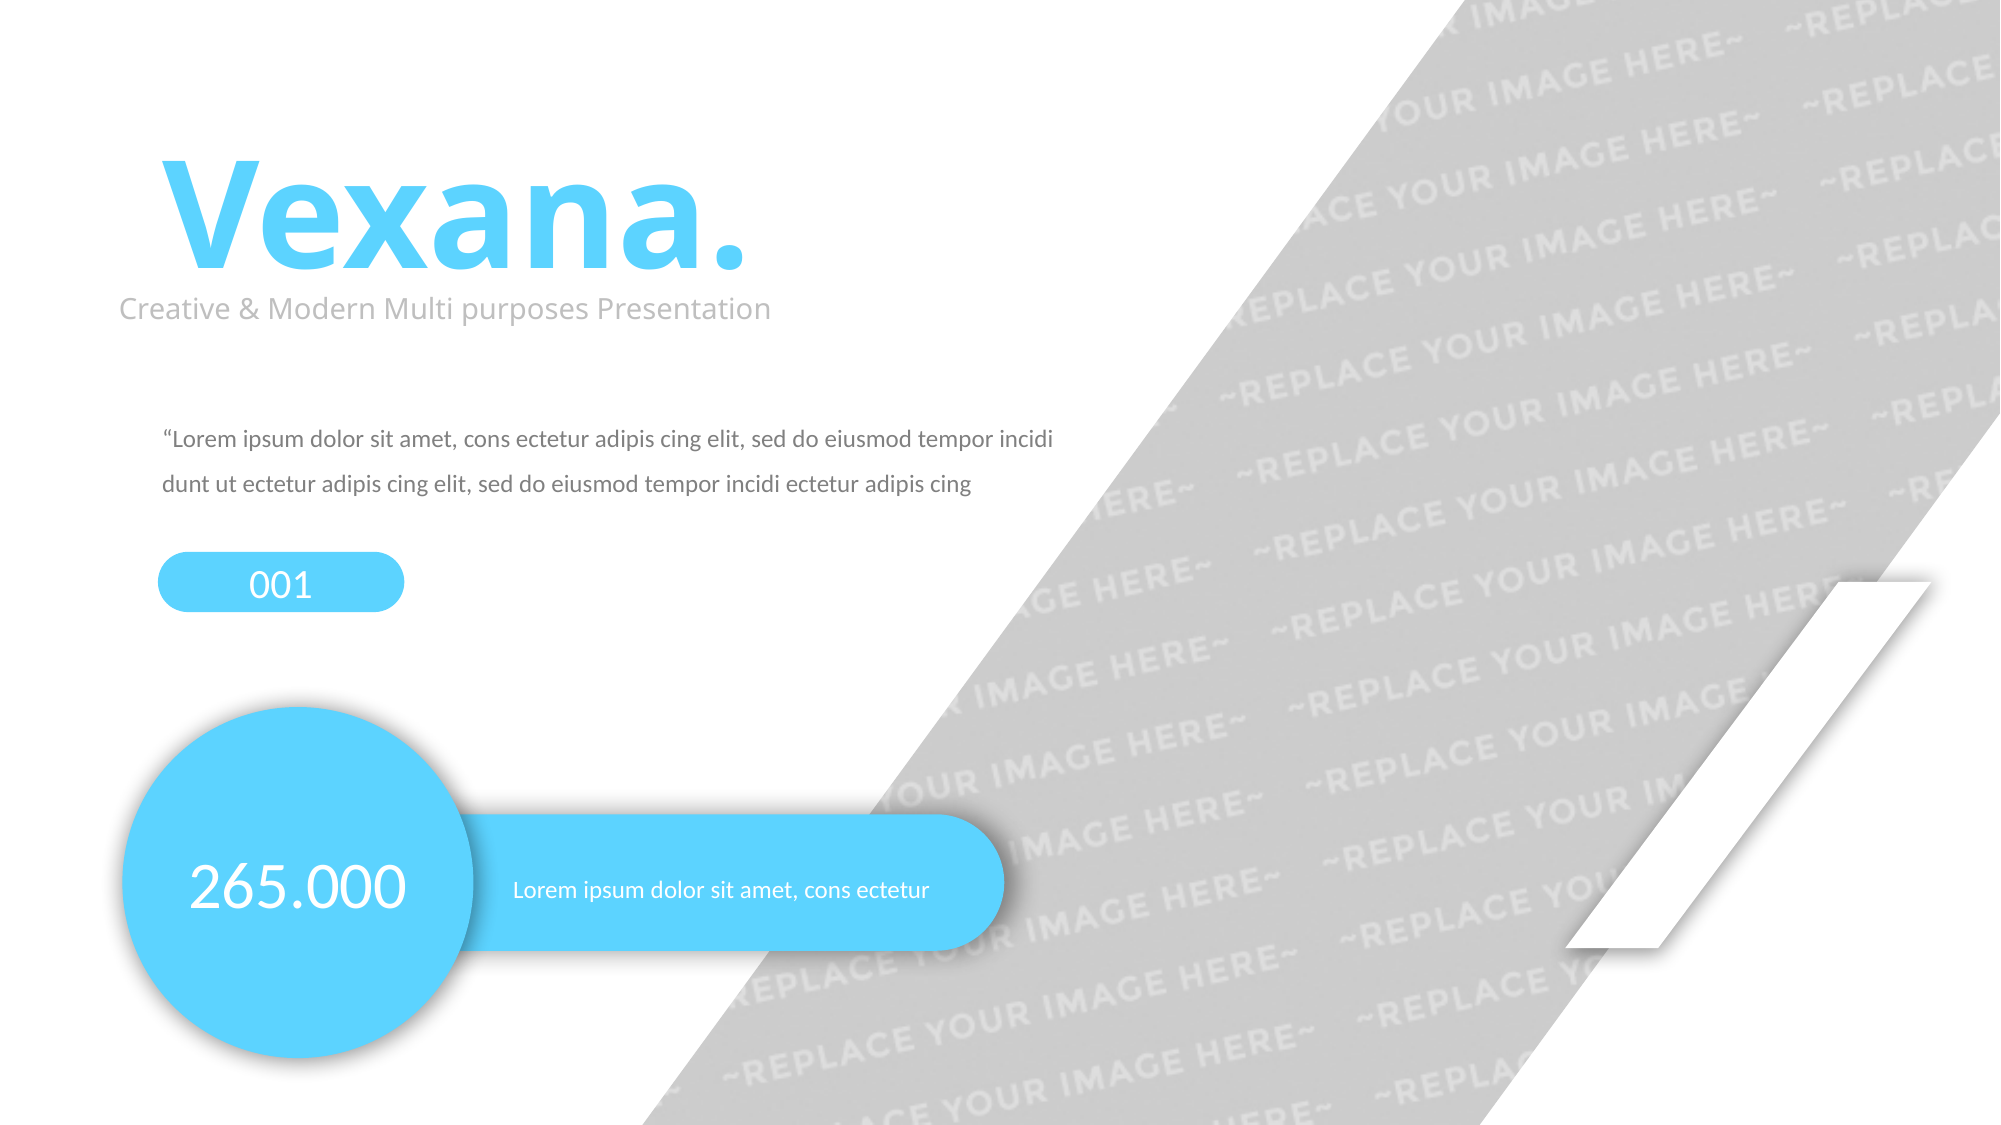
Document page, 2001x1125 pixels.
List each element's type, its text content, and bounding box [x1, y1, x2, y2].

text_box Vexana. [147, 111, 826, 307]
picture [642, 0, 2000, 1125]
text_box Creative & Modern Multi purposes Presentation [104, 282, 787, 333]
text_box [156, 550, 211, 614]
text_box 265.000 [147, 834, 449, 930]
text_box Lorem ipsum dolor sit amet, cons ectetur [498, 851, 967, 911]
text_box [1563, 580, 1934, 950]
text_box “Lorem ipsum dolor sit amet, cons ectetur adipis cing elit, sed do eiusmod tempor incidi dunt ut ectetur adipis cing elit, sed do eiusmod tempor incidi ectetur adipis cing [147, 400, 1080, 505]
text_box 001 [211, 549, 351, 614]
text_box [481, 813, 1006, 952]
text_box [351, 550, 406, 614]
text_box [121, 705, 475, 1060]
